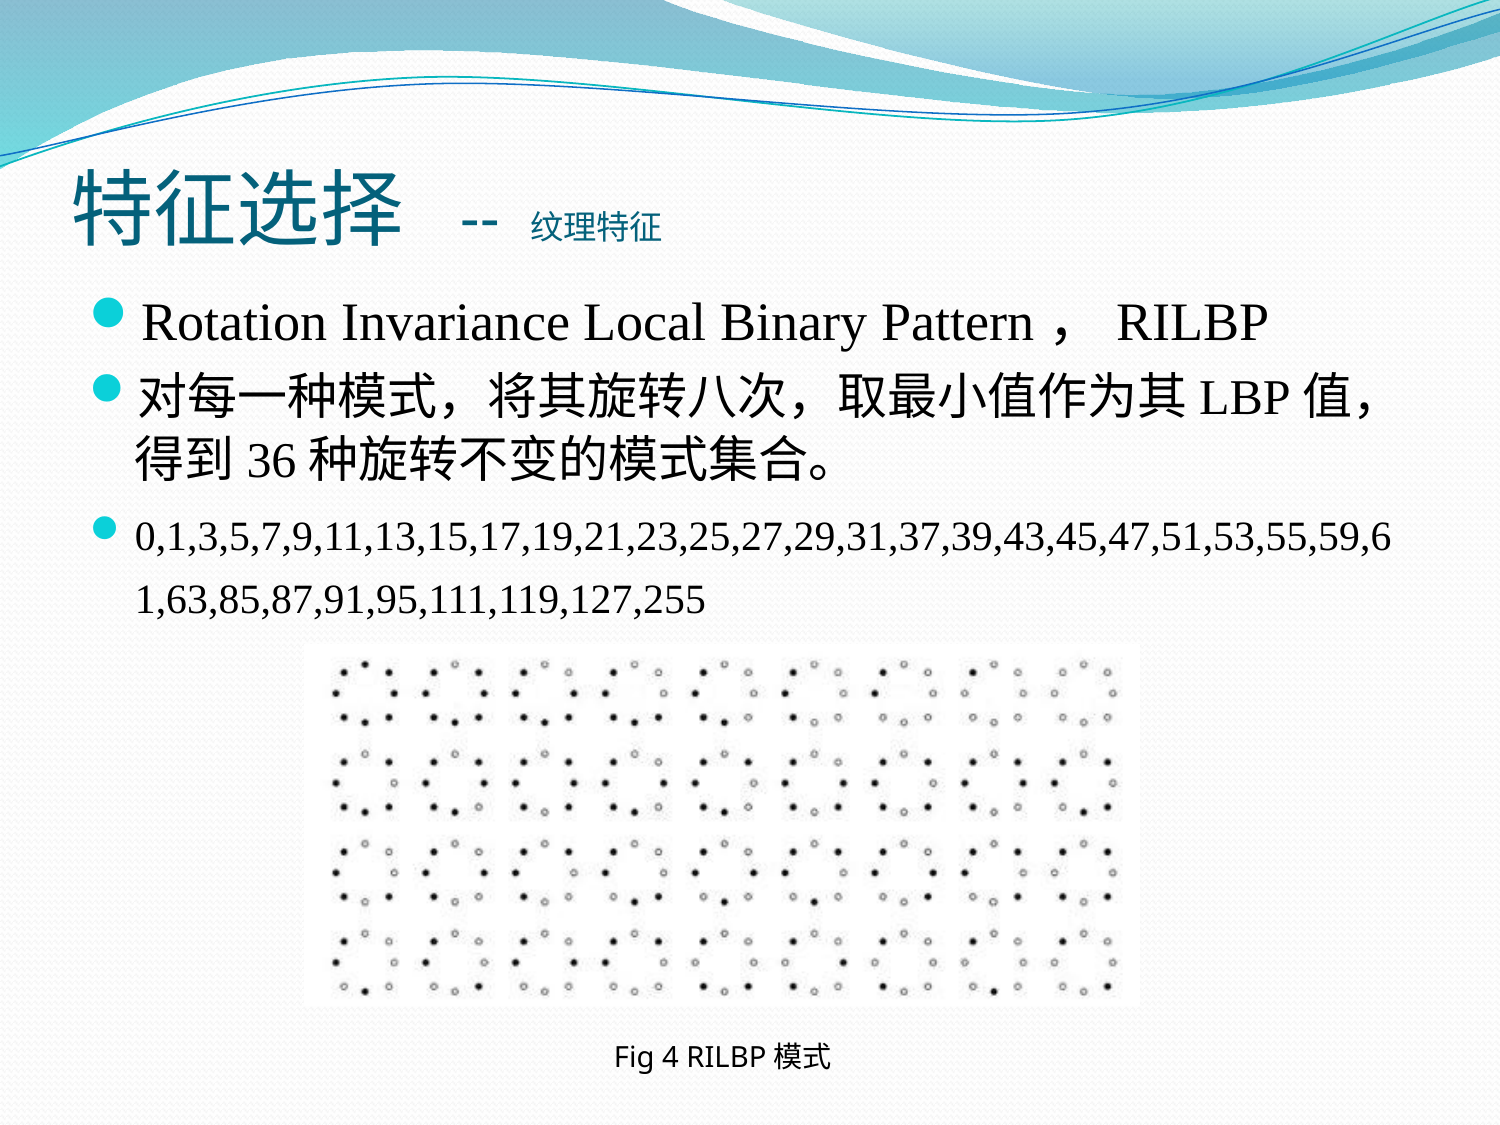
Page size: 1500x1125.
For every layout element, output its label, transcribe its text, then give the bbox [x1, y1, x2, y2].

text_box [297, 645, 1146, 1019]
picture [304, 644, 1141, 1007]
list Rotation Invariance Local Binary Pattern，RILBP 对每一种模式，将其旋转八次，取最小值作为其LBP值，得到36种旋转不变的模式集合。 0,1,3,5,7,9,11,13,15,17,19,21,23,25,27,29,31,37,39,43,45,47,51,53,55,59,61,63,85,87,91,95,111,119,127,255 [75, 281, 1425, 1038]
title 特征选择 -- 纹理特征 [70, 105, 1421, 257]
text_box Fig 4 RILBP模式 [599, 1031, 848, 1081]
